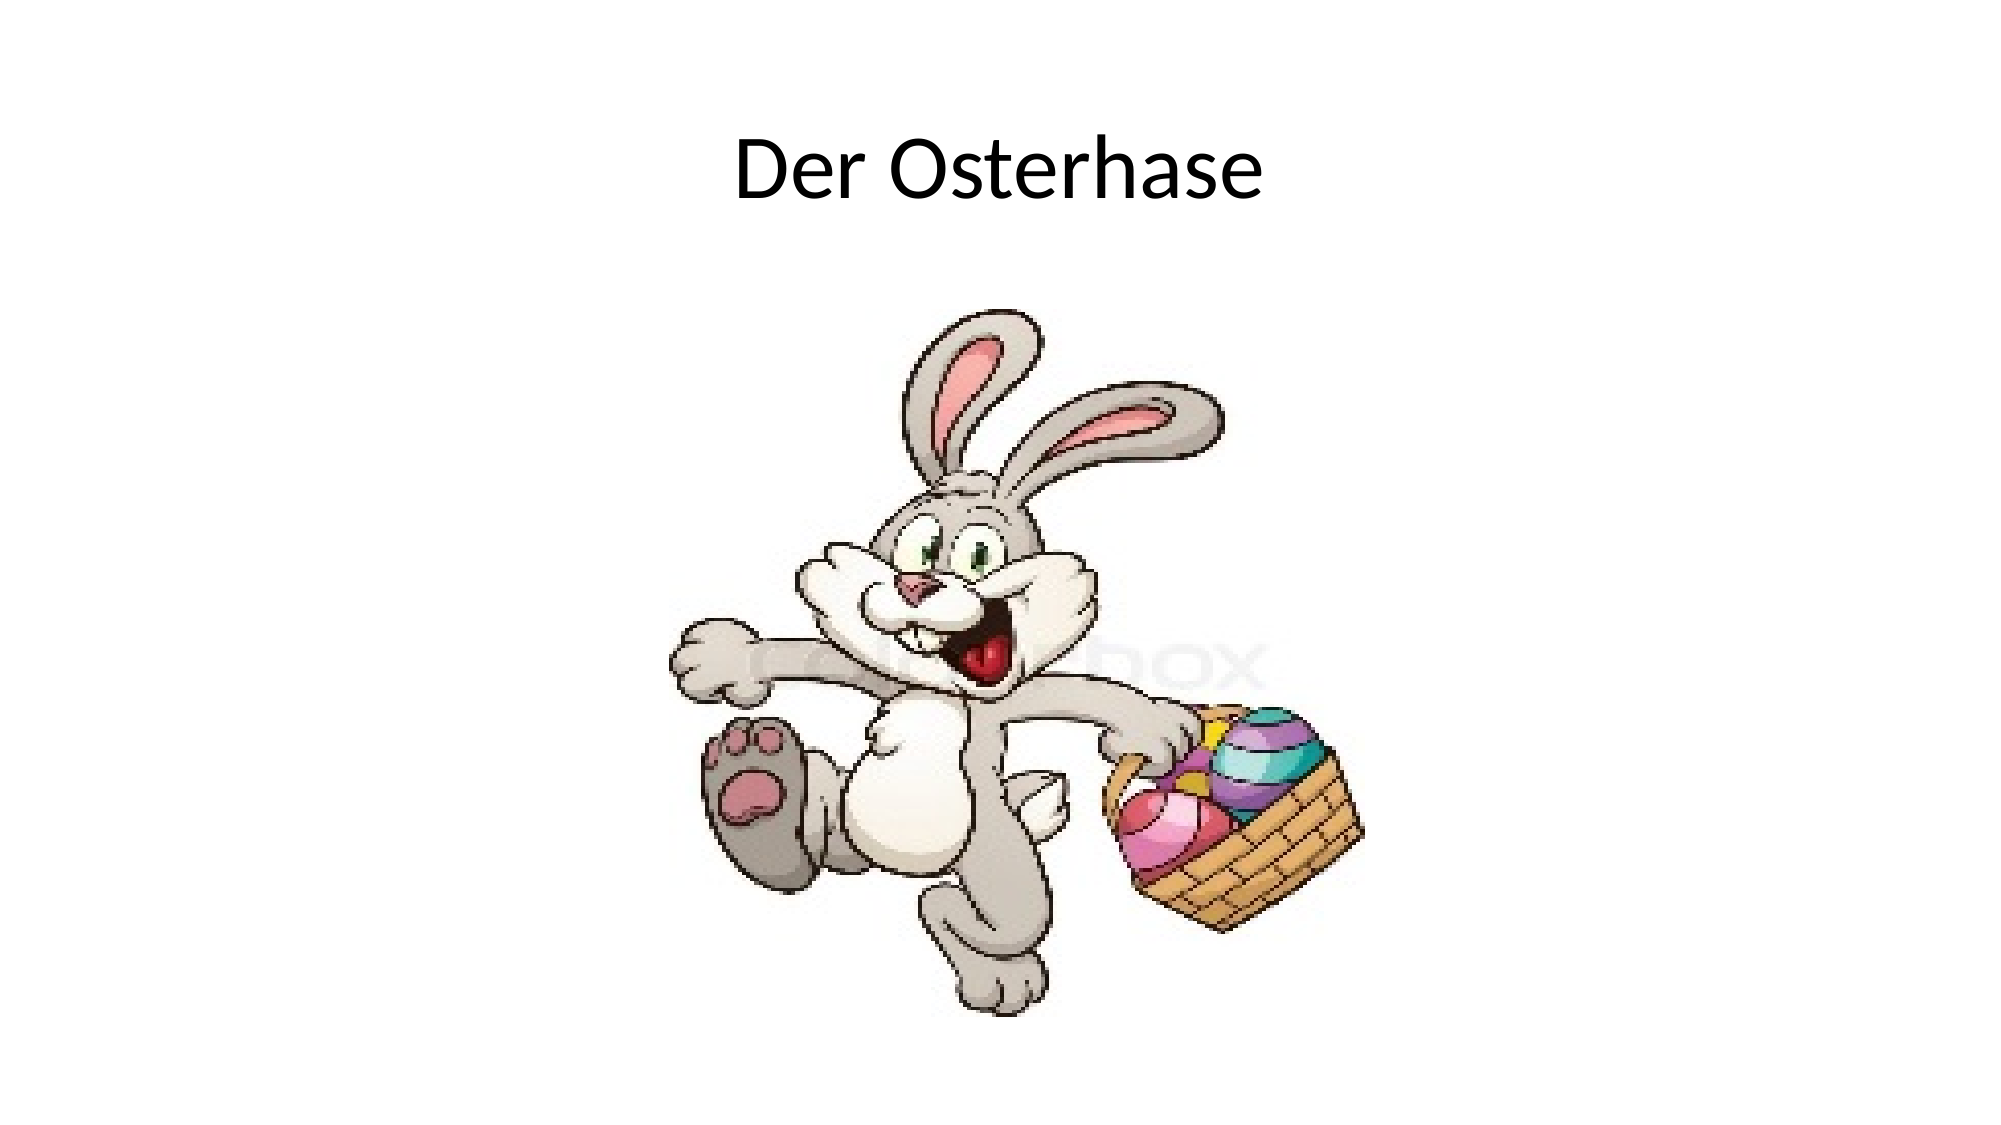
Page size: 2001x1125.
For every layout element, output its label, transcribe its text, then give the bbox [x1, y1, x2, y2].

title Der Osterhase [137, 59, 1863, 278]
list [669, 309, 1365, 1017]
